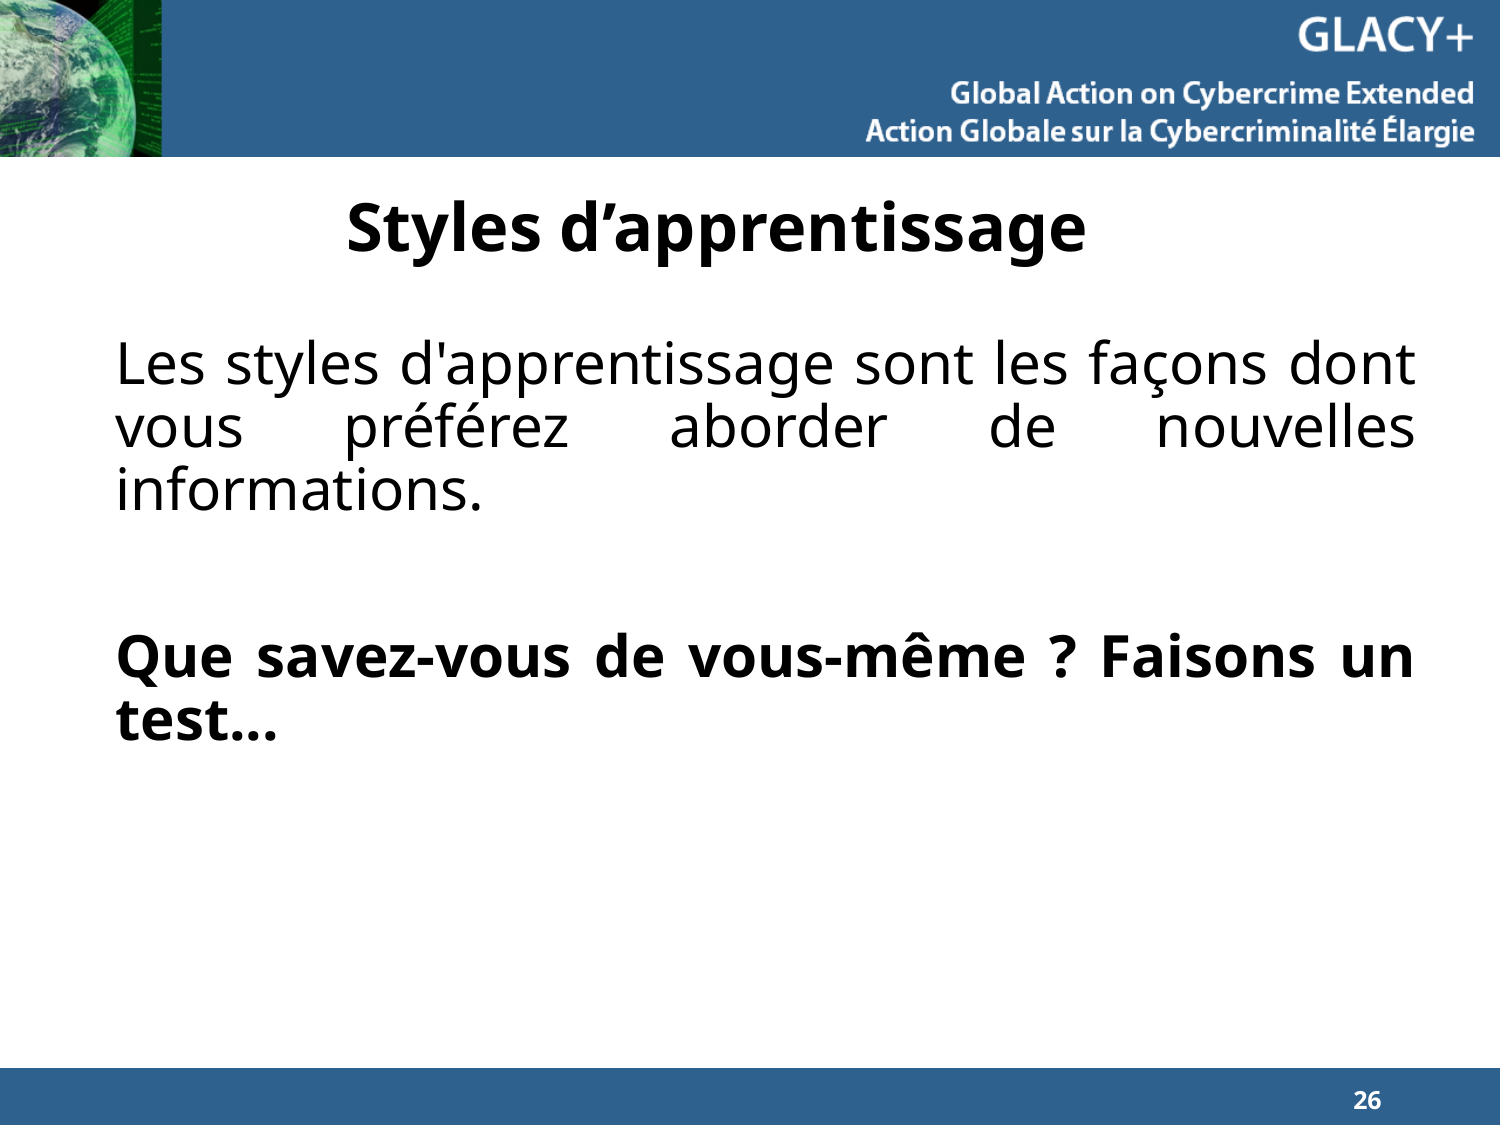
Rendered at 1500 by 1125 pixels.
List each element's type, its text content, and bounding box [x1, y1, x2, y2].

picture [0, 0, 1500, 157]
list Les styles d'apprentissage sont les façons dont vous préférez aborder de nouvelles informations. Que savez-vous de vous-même ? Faisons un test... [100, 326, 1432, 1028]
slide_number 26 [1059, 1071, 1397, 1125]
title Styles d’apprentissage [0, 154, 1449, 305]
